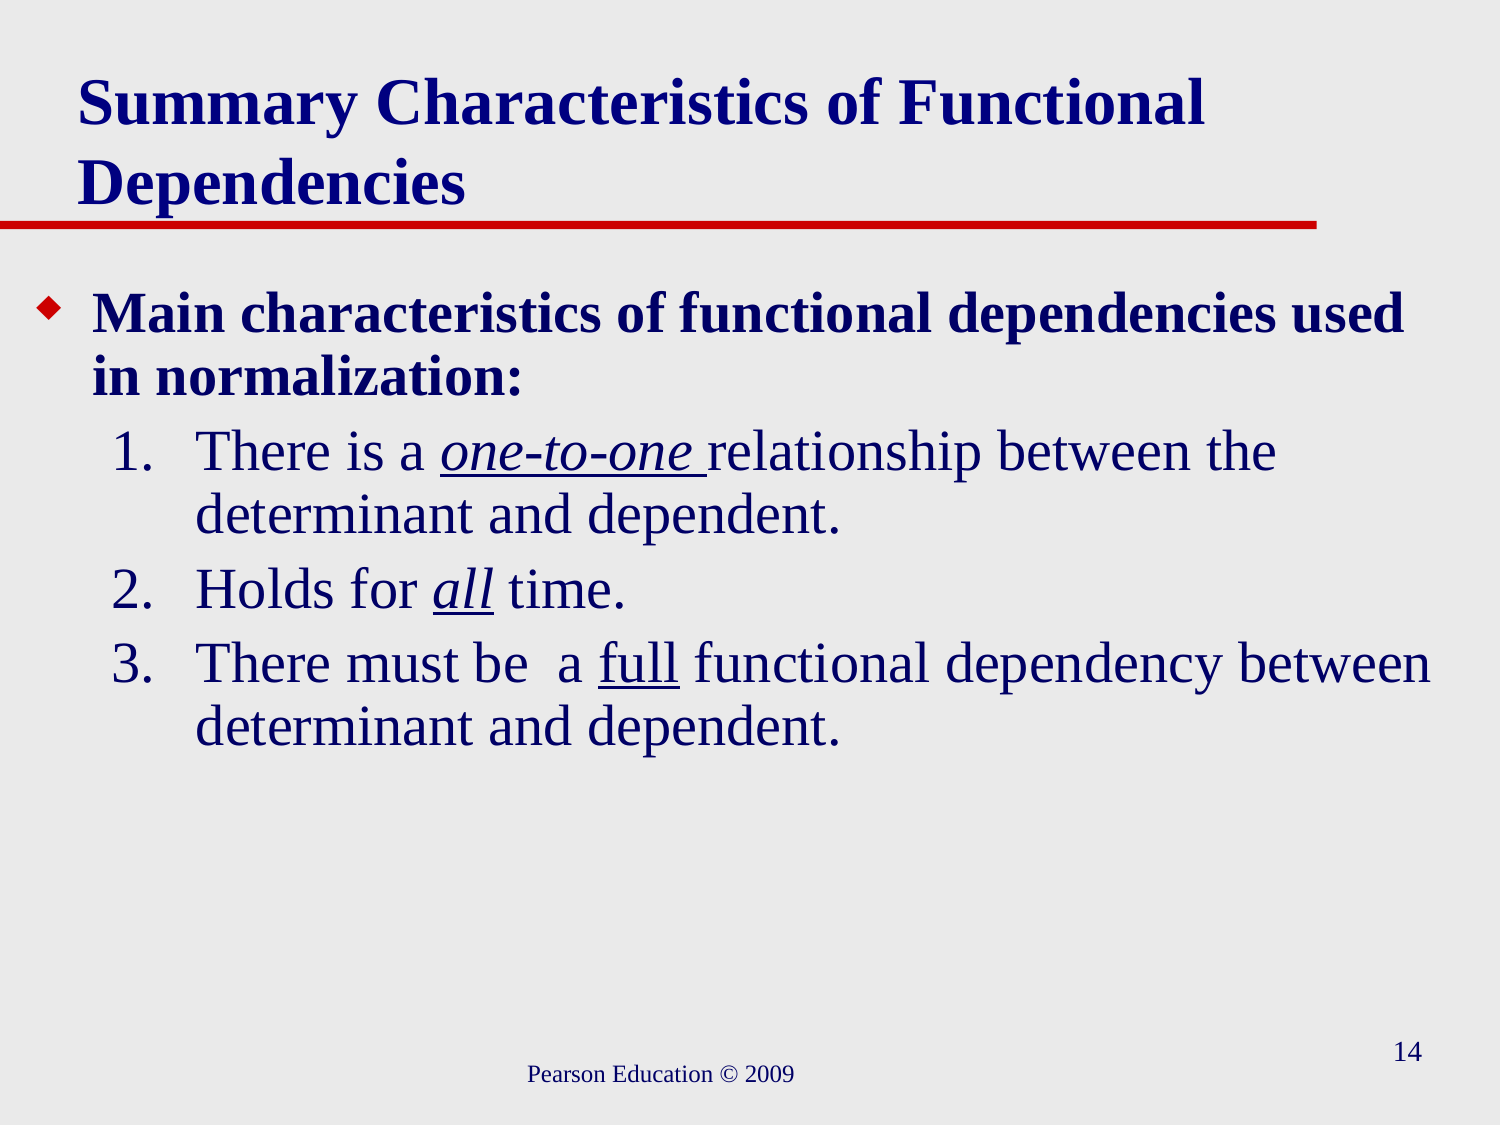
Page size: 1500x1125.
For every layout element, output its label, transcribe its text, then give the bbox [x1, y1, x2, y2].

slide_number 14 [1125, 1012, 1438, 1088]
title Summary Characteristics of Functional Dependencies [62, 43, 1338, 226]
list Main characteristics of functional dependencies used in normalization: There is a one-to-one relationship between the determinant and dependent. Holds for all time. There must be a full functional dependency between determinant and dependent. [21, 274, 1460, 951]
text_box Pearson Education © 2009 [512, 1050, 1038, 1095]
